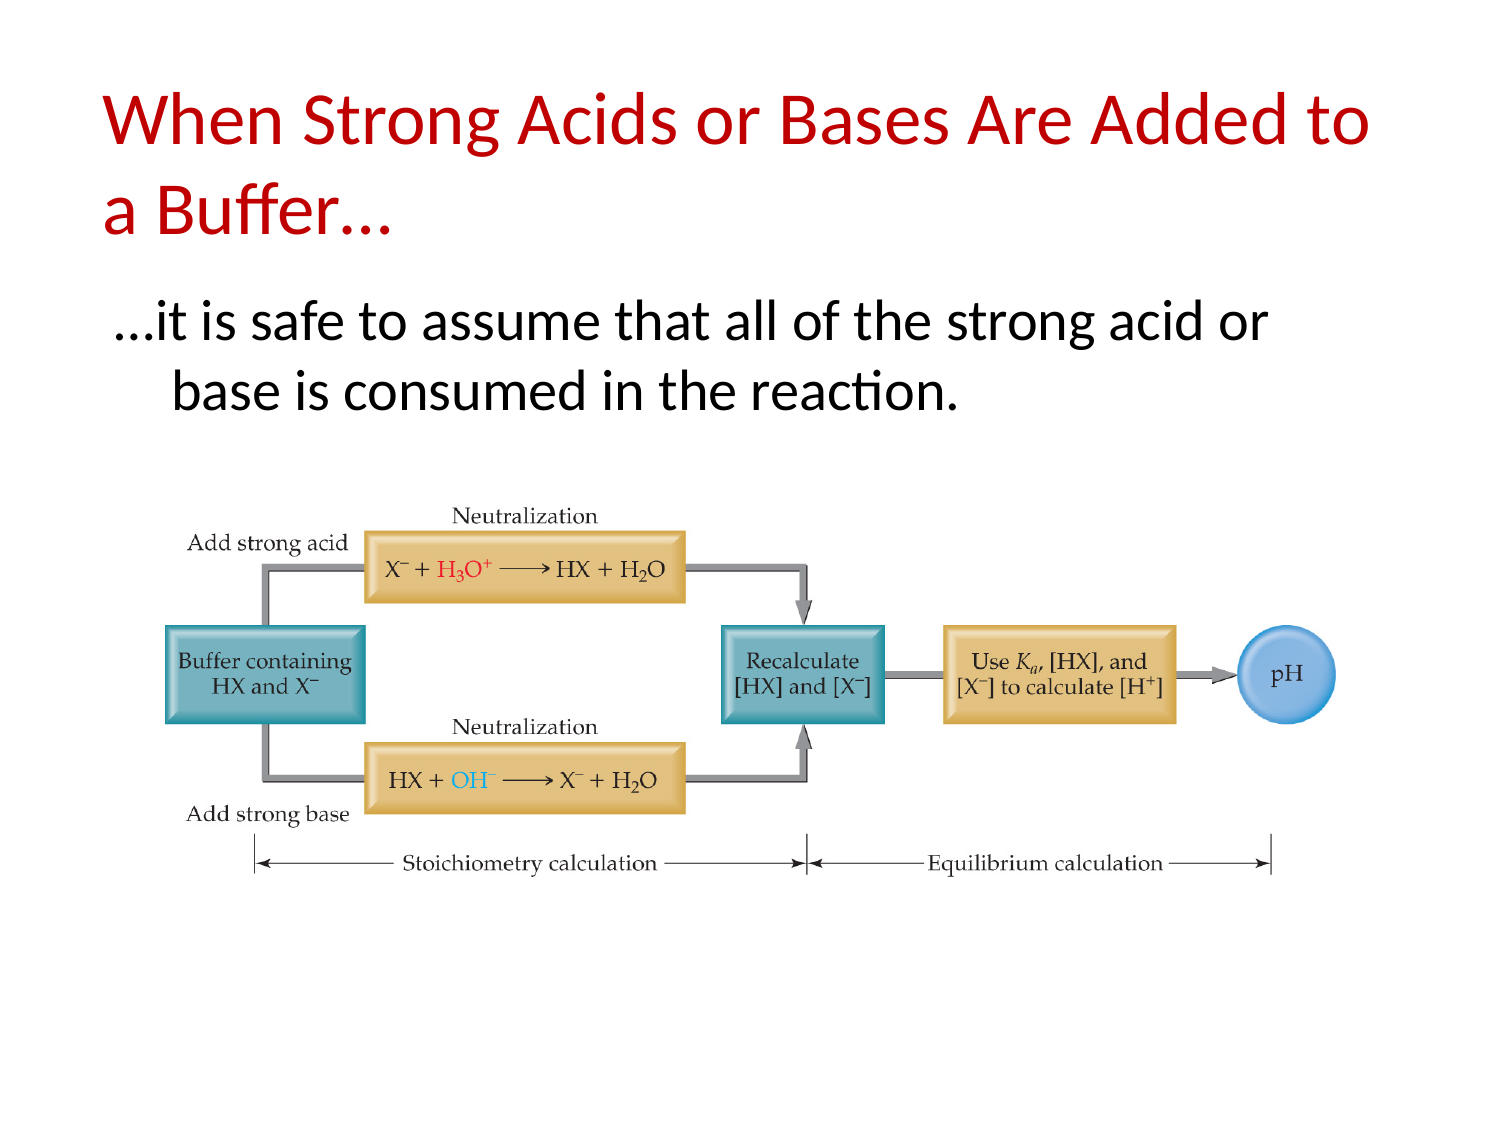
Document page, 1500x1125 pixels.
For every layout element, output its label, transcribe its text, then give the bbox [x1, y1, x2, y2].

picture [156, 499, 1343, 888]
text_box When Strong Acids or Bases Are Added to a Buffer… [87, 62, 1400, 250]
text_box …it is safe to assume that all of the strong acid or base is consumed in the reaction. [99, 275, 1313, 475]
